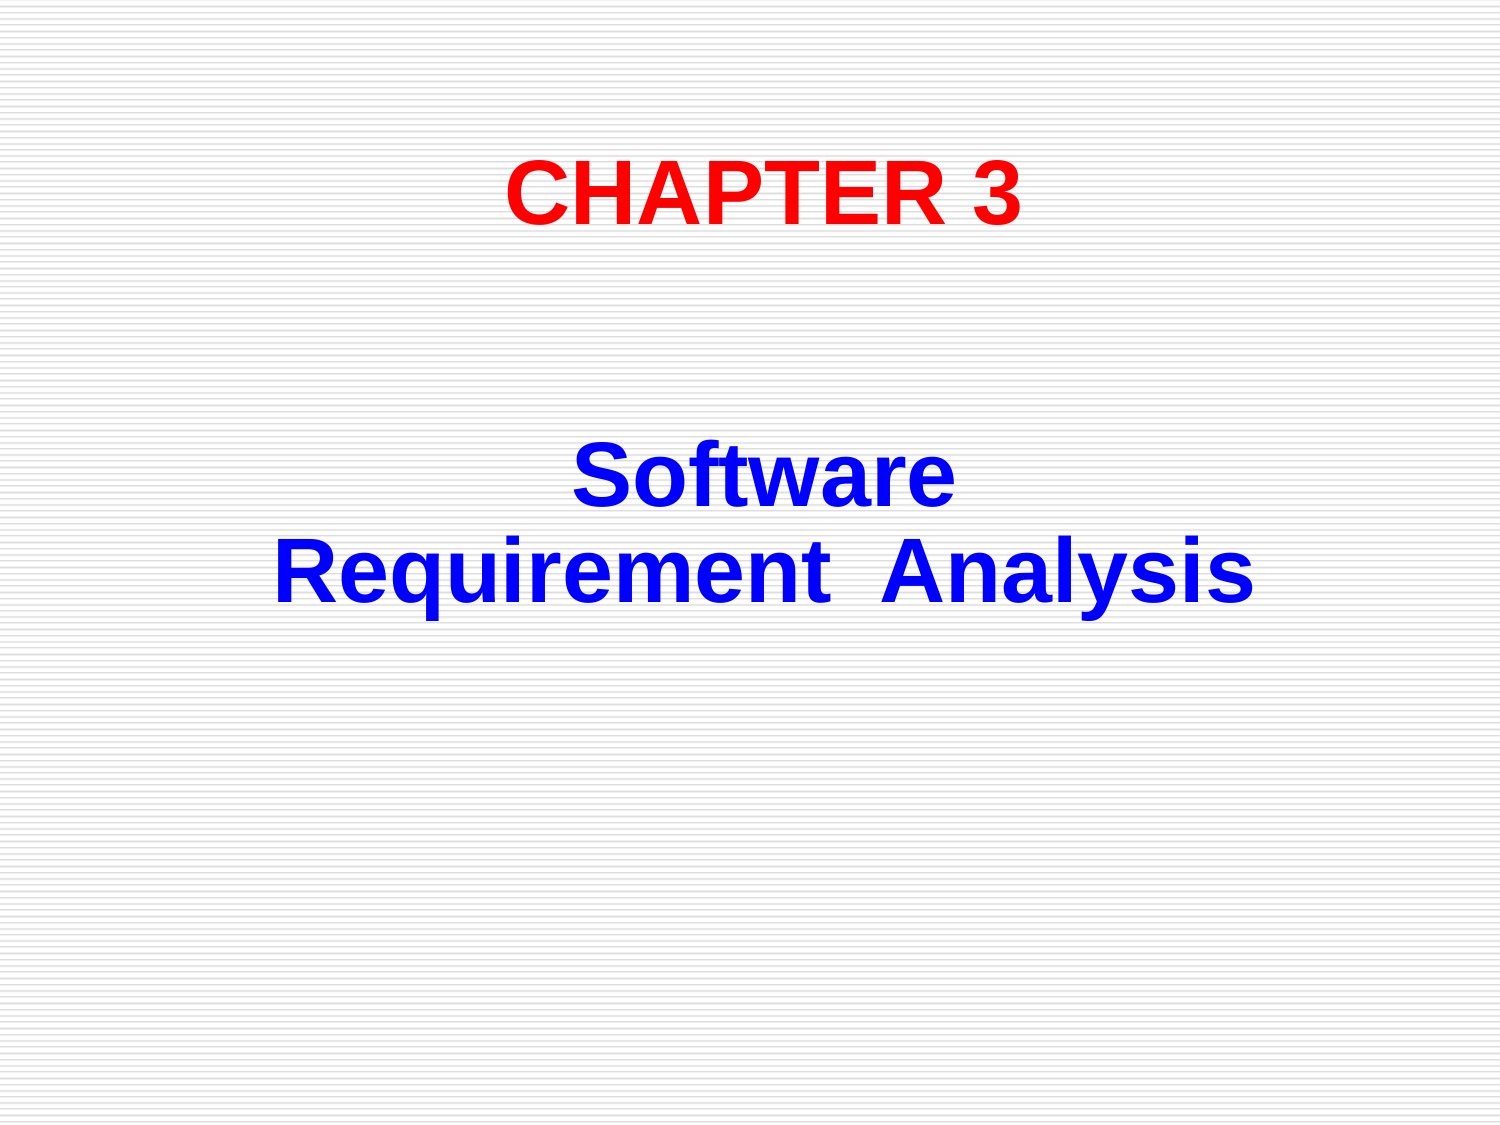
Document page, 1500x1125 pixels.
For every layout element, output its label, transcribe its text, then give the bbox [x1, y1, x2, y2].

picture [0, 0, 1500, 1125]
text_box CHAPTER 3 Software Requirement Analysis [29, 0, 1500, 619]
